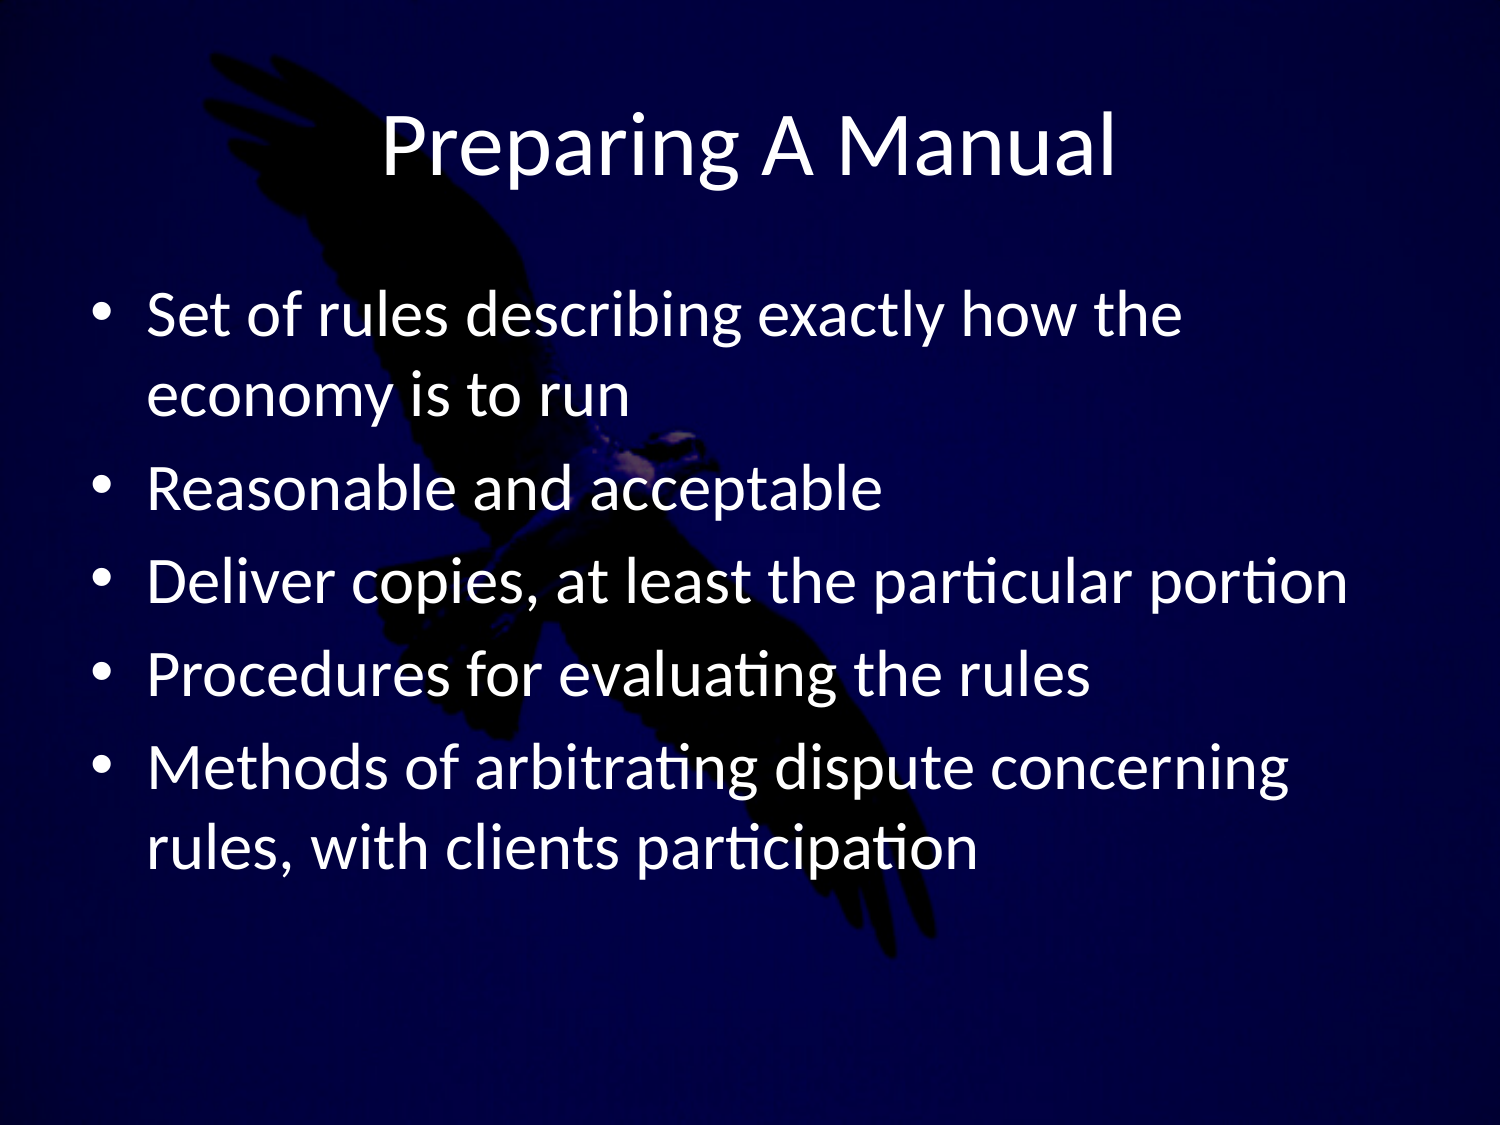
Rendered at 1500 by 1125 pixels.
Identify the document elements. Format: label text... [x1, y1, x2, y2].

list Set of rules describing exactly how the economy is to run Reasonable and acceptable Deliver copies, at least the particular portion Procedures for evaluating the rules Methods of arbitrating dispute concerning rules, with clients participation [75, 262, 1425, 1005]
picture [0, 0, 1500, 1125]
title Preparing A Manual [75, 45, 1425, 233]
